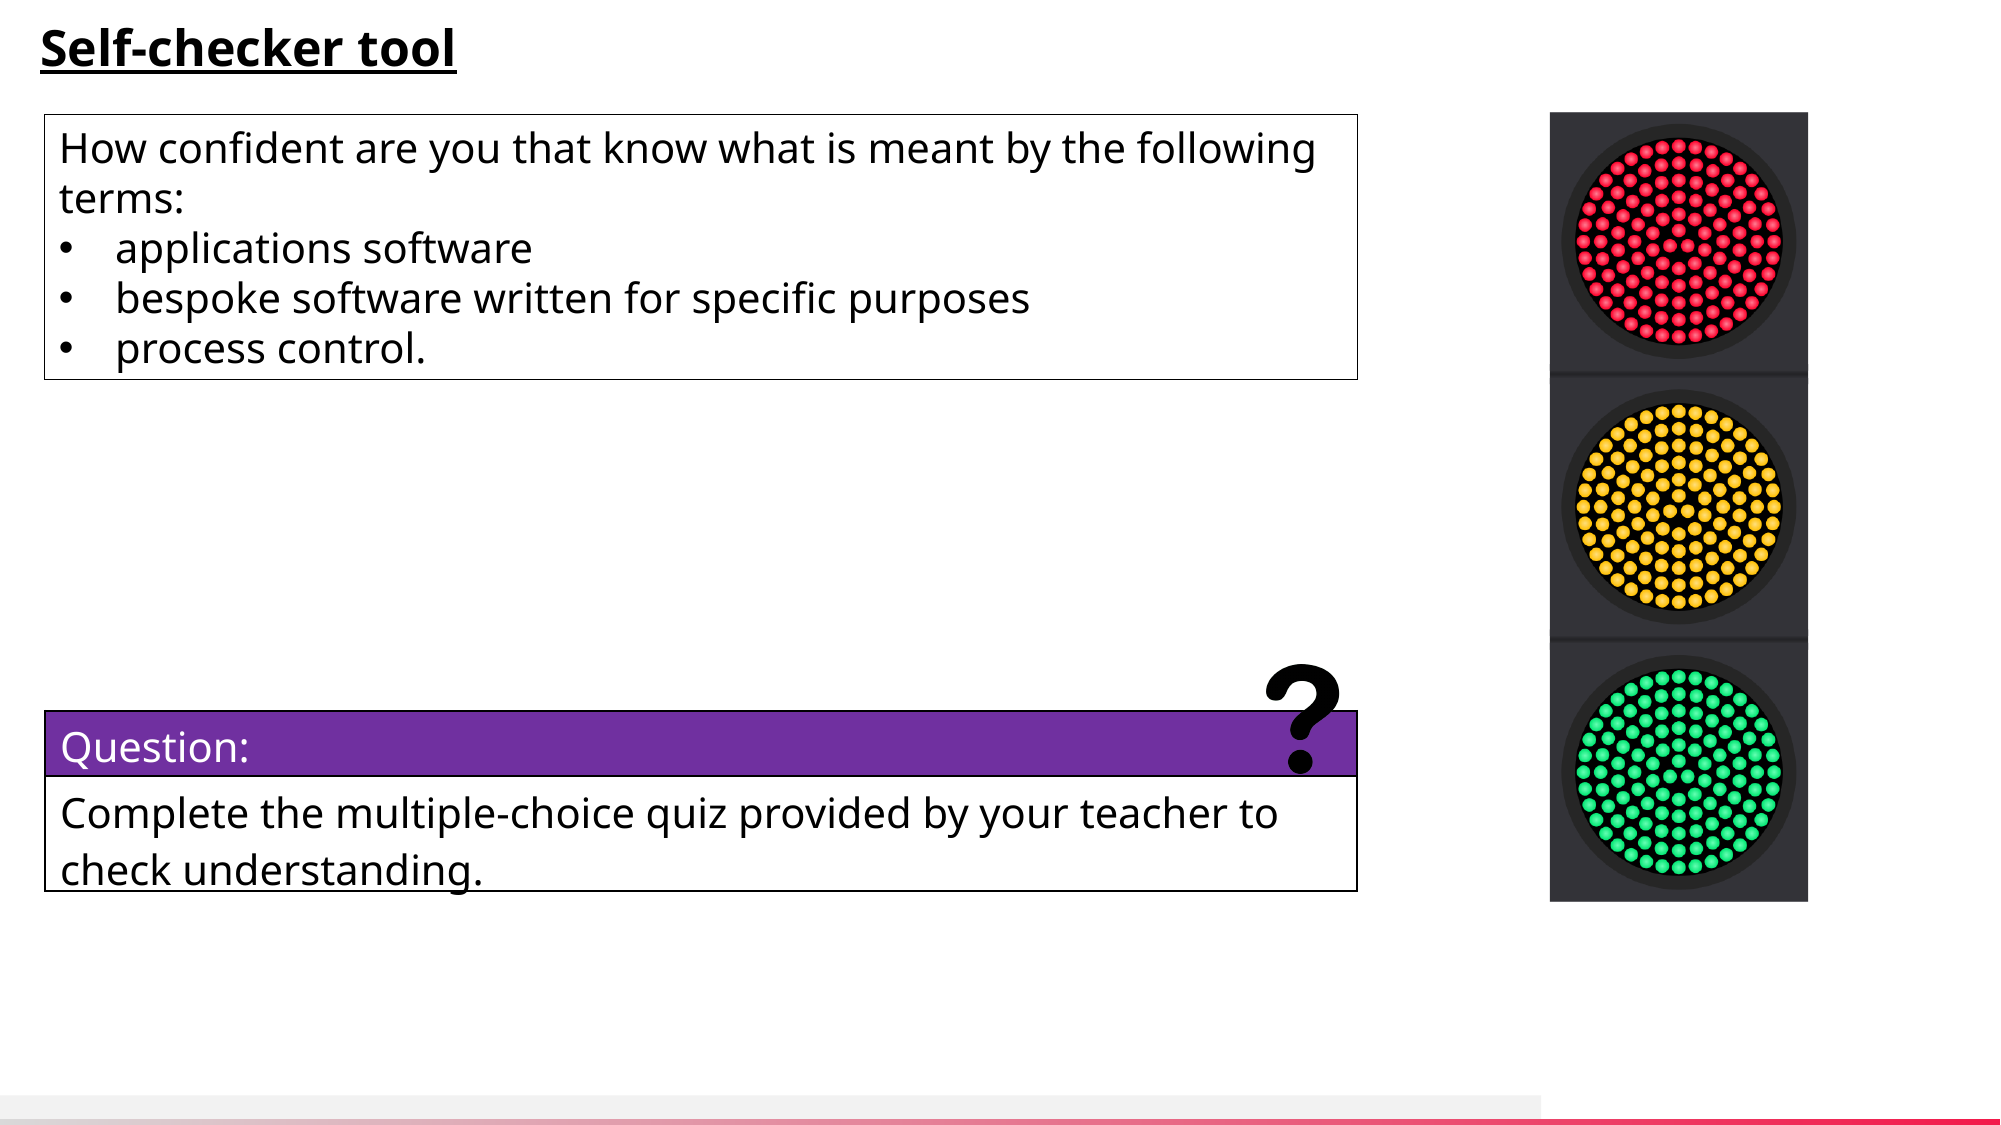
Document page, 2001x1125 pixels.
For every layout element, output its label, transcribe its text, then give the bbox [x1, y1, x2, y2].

text_box How confident are you that know what is meant by the following terms: applications software bespoke software written for specific purposes process control. [44, 114, 1358, 380]
picture [1421, 71, 1933, 942]
table_header Question: [46, 712, 1356, 775]
table_cell Complete the multiple-choice quiz provided by your teacher to check understanding. [46, 777, 1356, 890]
picture [1247, 663, 1358, 774]
text_box Self-checker tool [25, 8, 2000, 189]
